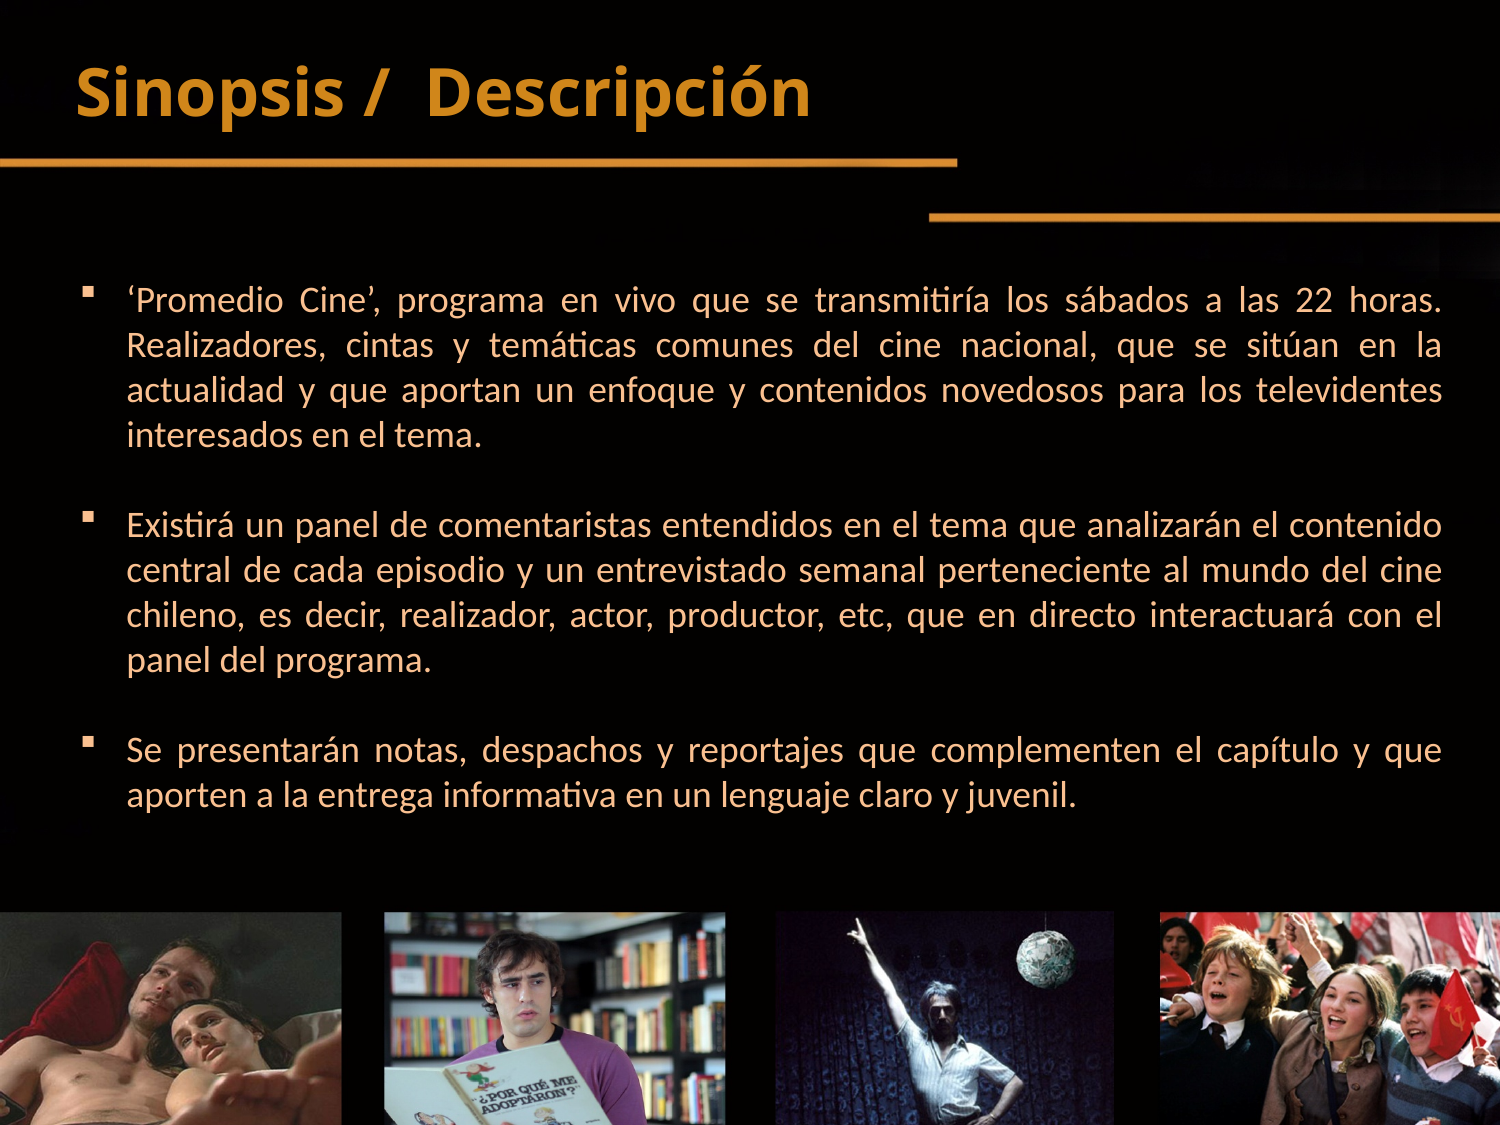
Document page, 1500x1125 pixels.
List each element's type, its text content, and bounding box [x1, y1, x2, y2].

text_box Sinopsis / Descripción [0, 0, 1120, 184]
picture [0, 0, 1500, 1125]
text_box ‘Promedio Cine’, programa en vivo que se transmitiría los sábados a las 22 horas. Realizadores, cintas y temáticas comunes del cine nacional, que se sitúan en la actualidad y que aportan un enfoque y contenidos novedosos para los televidentes interesados en el tema. Existirá un panel de comentaristas entendidos en el tema que analizarán el contenido central de cada episodio y un entrevistado semanal perteneciente al mundo del cine chileno, es decir, realizador, actor, productor, etc, que en directo interactuará con el panel del programa. Se presentarán notas, despachos y reportajes que complementen el capítulo y que aporten a la entrega informativa en un lenguaje claro y juvenil. [64, 267, 1459, 867]
